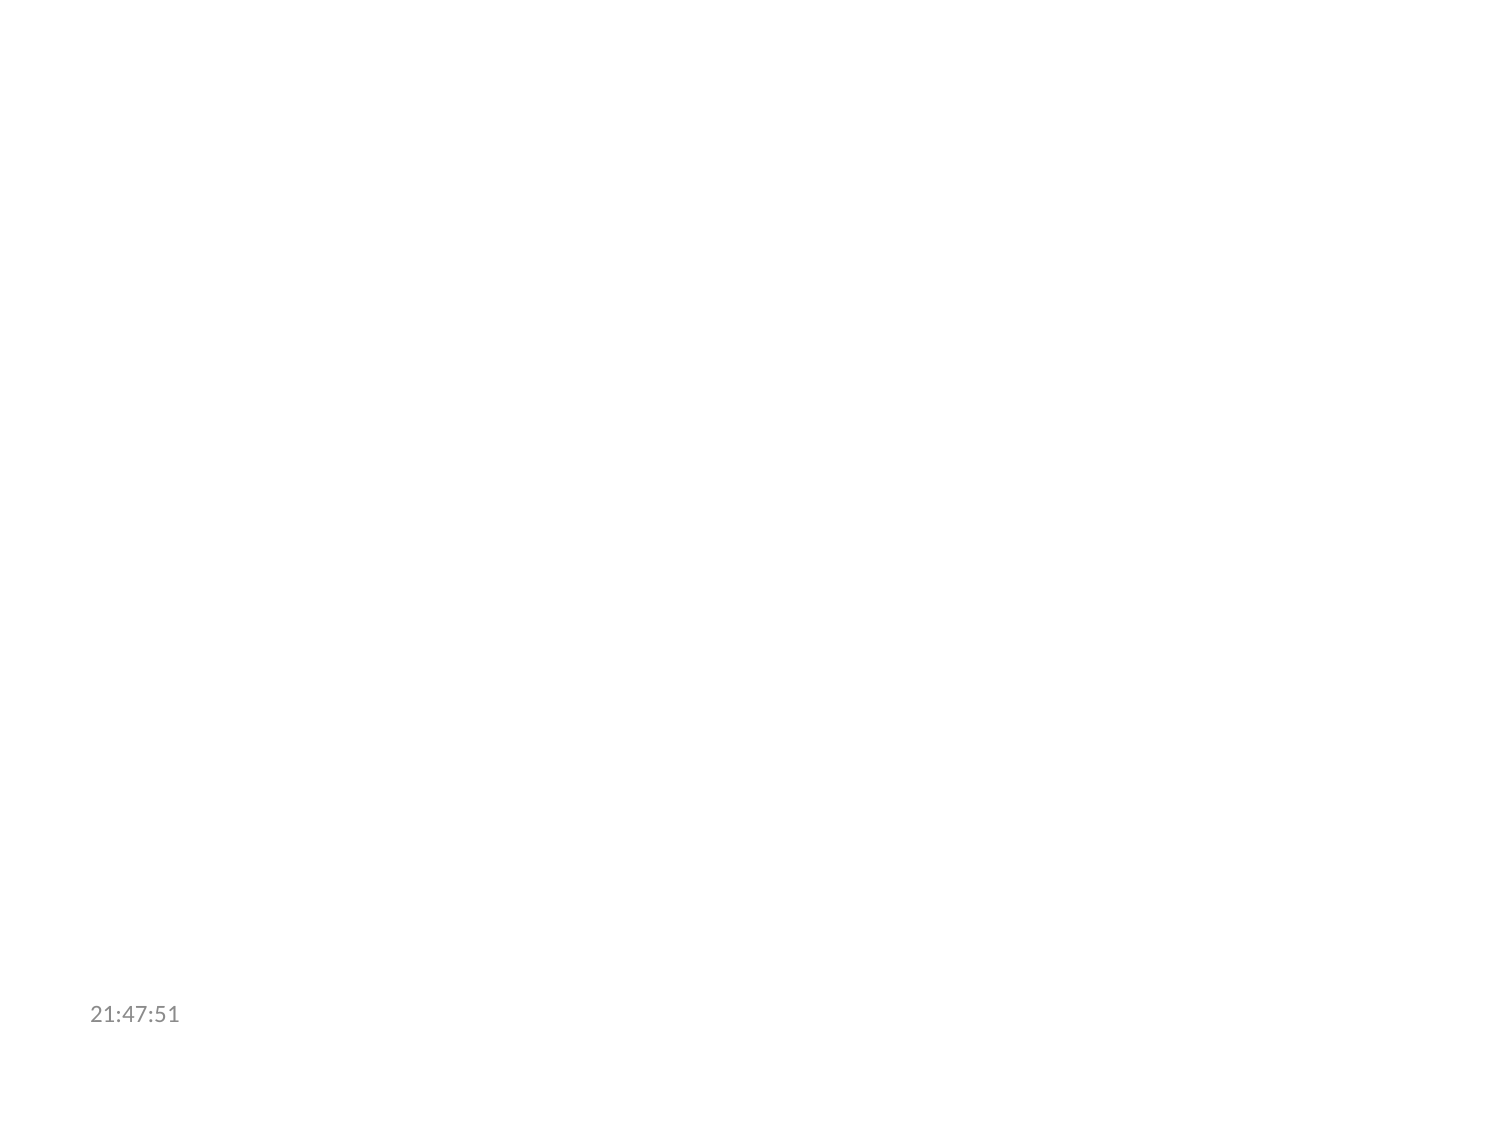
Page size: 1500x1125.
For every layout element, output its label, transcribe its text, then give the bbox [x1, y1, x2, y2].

text_box 15:35:09 [75, 982, 425, 1043]
